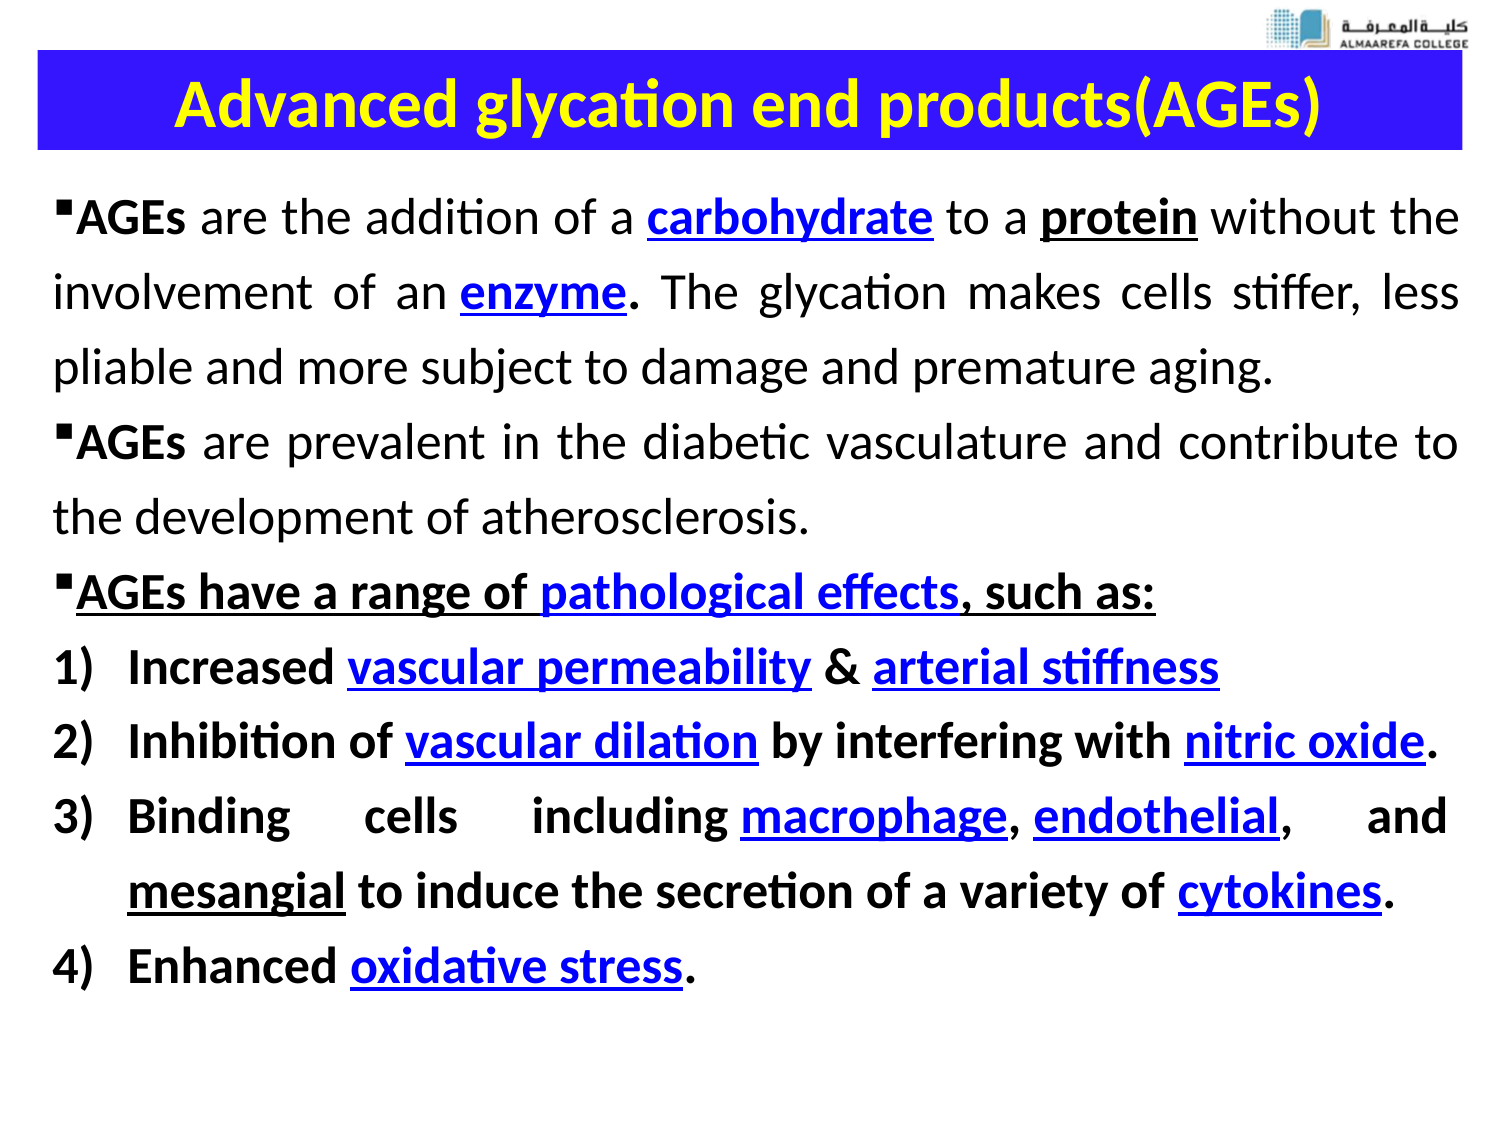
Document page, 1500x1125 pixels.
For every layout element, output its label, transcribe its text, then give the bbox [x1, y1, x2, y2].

title Advanced glycation end products(AGEs) [37, 50, 1463, 150]
text_box AGEs are the addition of a carbohydrate to a protein without the involvement of an enzyme. The glycation makes cells stiffer, less pliable and more subject to damage and premature aging. AGEs are prevalent in the diabetic vasculature and contribute to the development of atherosclerosis. AGEs have a range of pathological effects, such as: Increased vascular permeability & arterial stiffness Inhibition of vascular dilation by interfering with nitric oxide. Binding cells including macrophage, endothelial, and mesangial to induce the secretion of a variety of cytokines. Enhanced oxidative stress. [37, 162, 1475, 1002]
picture [1262, 0, 1473, 65]
